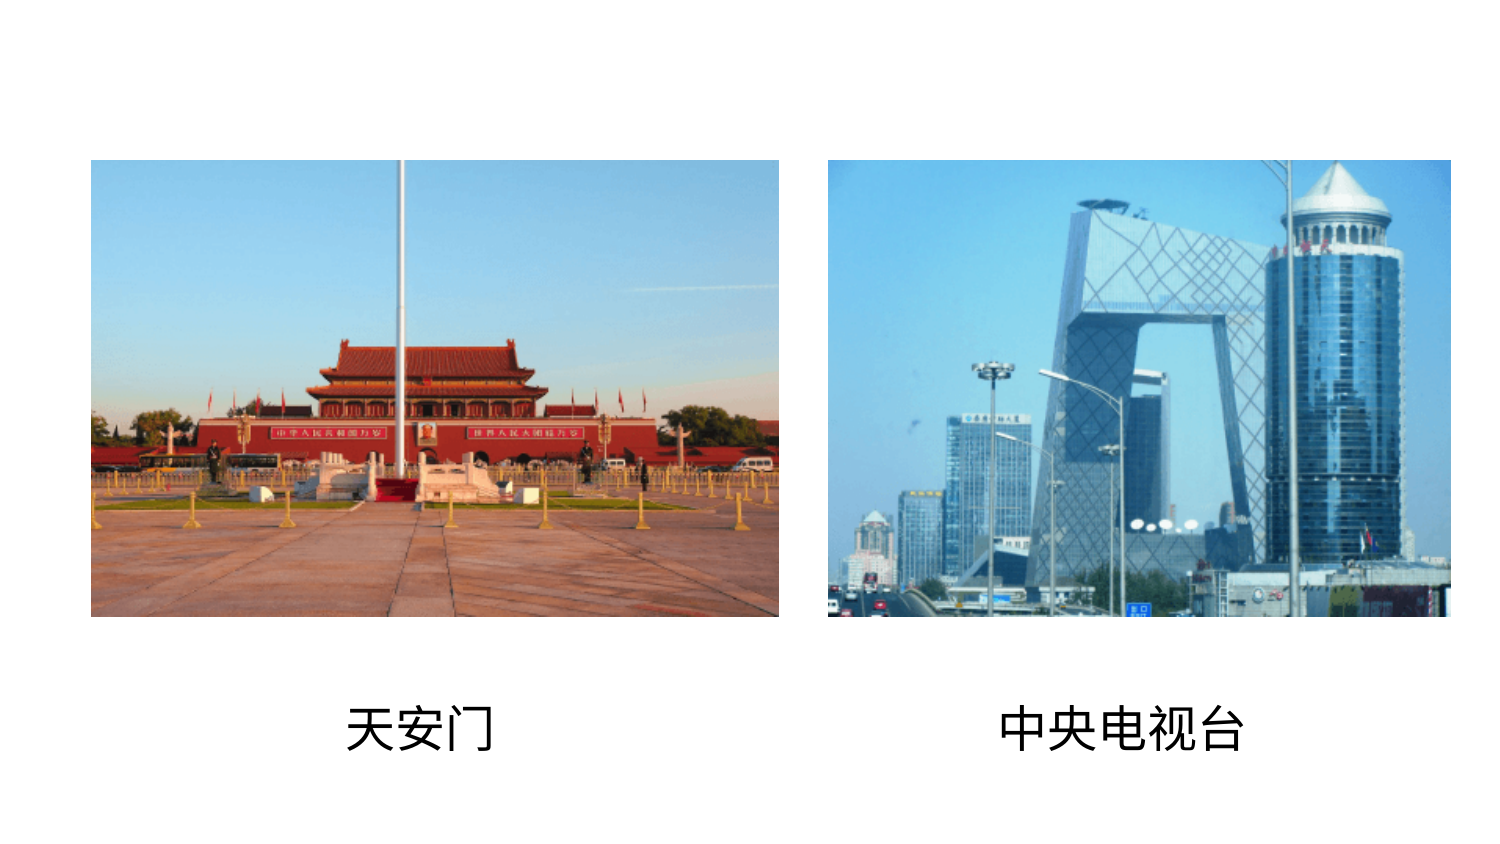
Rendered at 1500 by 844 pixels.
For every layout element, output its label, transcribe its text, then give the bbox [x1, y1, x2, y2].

text_box 中央电视台 [986, 691, 1303, 764]
text_box 天安门 [334, 691, 536, 764]
picture [828, 160, 1451, 617]
picture [91, 160, 779, 617]
